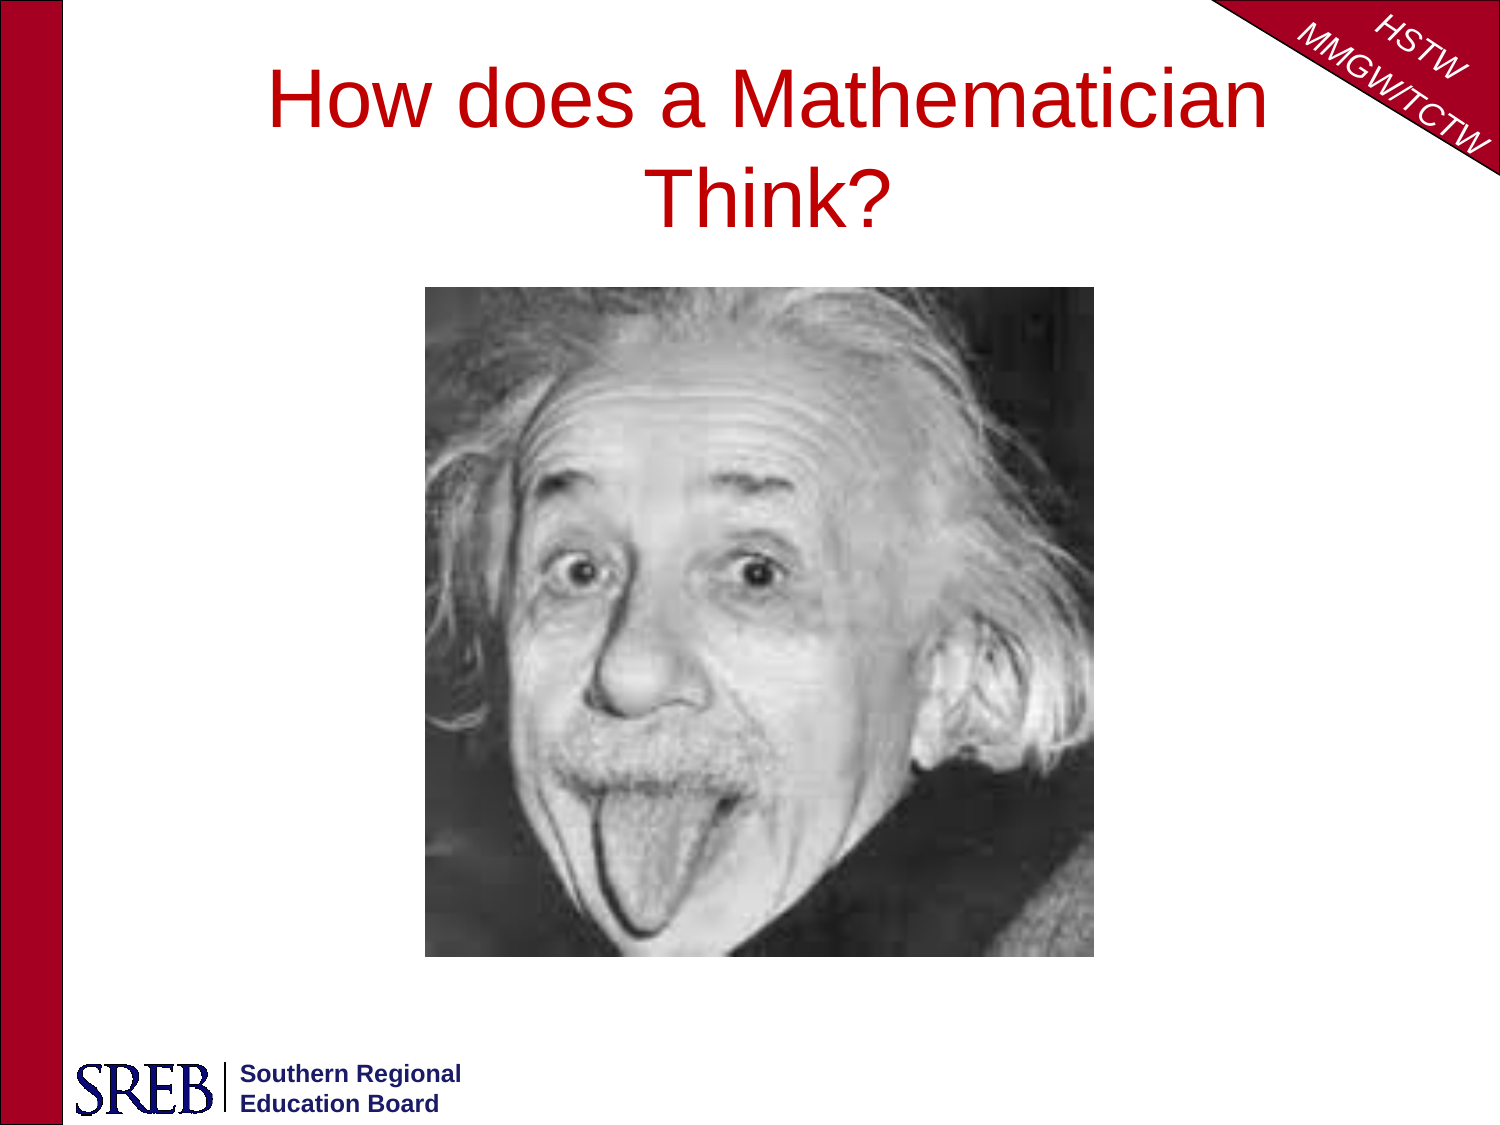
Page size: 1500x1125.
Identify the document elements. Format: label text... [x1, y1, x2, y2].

title How does a Mathematician Think? [137, 74, 1401, 213]
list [424, 287, 1094, 957]
